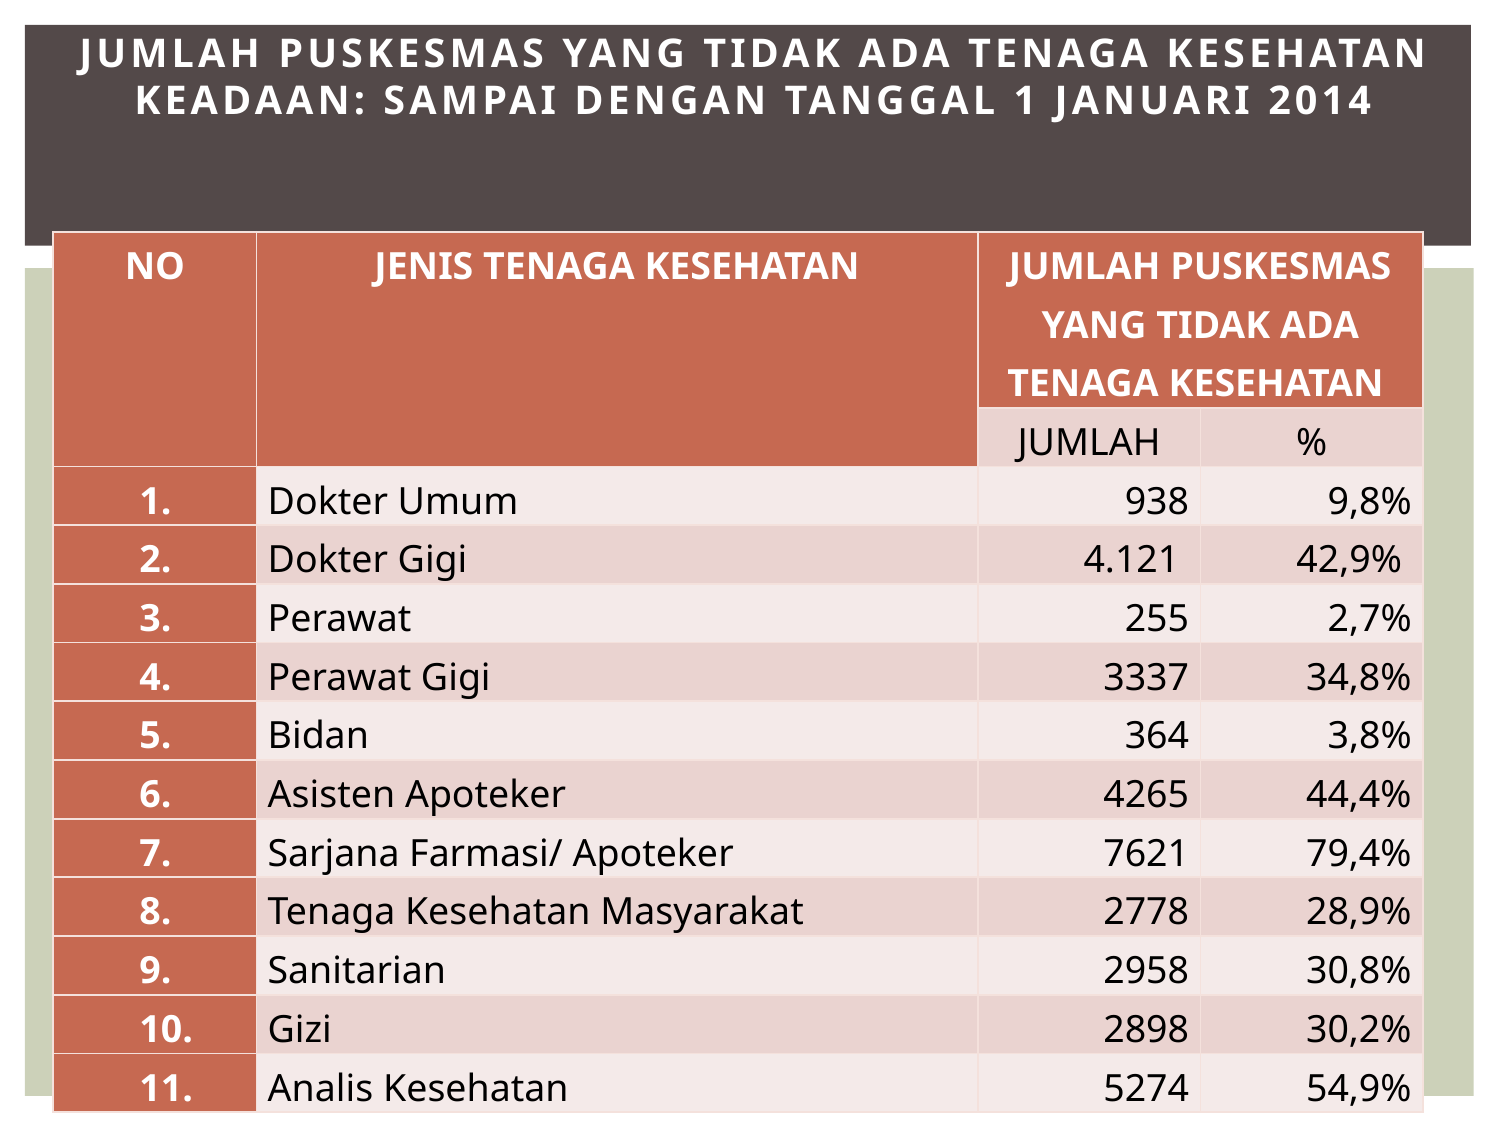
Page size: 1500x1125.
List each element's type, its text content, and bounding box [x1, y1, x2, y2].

table_cell 2898 [979, 996, 1200, 1053]
table_cell Analis Kesehatan [257, 1054, 977, 1111]
table_cell 4265 [979, 761, 1200, 818]
table_cell Sanitarian [257, 937, 977, 994]
table_cell Dokter Umum [257, 467, 977, 524]
table_header JUMLAH PUSKESMAS YANG TIDAK ADA TENAGA KESEHATAN [979, 233, 1422, 407]
table_header JENIS TENAGA KESEHATAN [257, 233, 977, 466]
table_cell 30,2% [1201, 996, 1422, 1053]
table_cell Perawat [257, 585, 977, 642]
table_cell 4. [54, 643, 256, 700]
table_cell Gizi [257, 996, 977, 1053]
table_cell 364 [979, 702, 1200, 759]
table_cell Bidan [257, 702, 977, 759]
table_header NO [54, 233, 256, 466]
table_cell 2778 [979, 878, 1200, 935]
table_cell 11. [54, 1054, 256, 1111]
table_cell 255 [979, 585, 1200, 642]
table_cell 28,9% [1201, 878, 1422, 935]
table_cell Asisten Apoteker [257, 761, 977, 818]
table_cell 3337 [979, 643, 1200, 700]
table_cell 9. [54, 937, 256, 994]
table_cell Dokter Gigi [257, 526, 977, 583]
table_cell 34,8% [1201, 643, 1422, 700]
table_cell Sarjana Farmasi/ Apoteker [257, 820, 977, 876]
table_cell 10. [54, 996, 256, 1053]
table_cell 7. [54, 820, 256, 876]
table_cell 44,4% [1201, 761, 1422, 818]
table_cell 3,8% [1201, 702, 1422, 759]
title JUMLAH PUSKESMAS YANG TIDAK ADA TENAGA KESEHATAN Keadaan: sampai dengan tanggal 1 Januari 2014 [53, 19, 1459, 179]
table_cell 5. [54, 702, 256, 759]
table_cell 938 [979, 467, 1200, 524]
table_cell JUMLAH [979, 409, 1200, 466]
table_cell % [1201, 409, 1422, 466]
table_cell 5274 [979, 1054, 1200, 1111]
table_cell 6. [54, 761, 256, 818]
table_cell 8. [54, 878, 256, 935]
table_cell 54,9% [1201, 1054, 1422, 1111]
table_cell 2958 [979, 937, 1200, 994]
table_cell Perawat Gigi [257, 643, 977, 700]
table_cell 79,4% [1201, 820, 1422, 876]
table_cell 9,8% [1201, 467, 1422, 524]
table_cell 30,8% [1201, 937, 1422, 994]
table_cell Tenaga Kesehatan Masyarakat [257, 878, 977, 935]
table_cell 7621 [979, 820, 1200, 876]
table_cell 2,7% [1201, 585, 1422, 642]
table_cell 2. [54, 526, 256, 583]
table_cell 1. [54, 467, 256, 524]
table_cell 4.121 [979, 526, 1200, 583]
table_cell 42,9% [1201, 526, 1422, 583]
table_cell 3. [54, 585, 256, 642]
